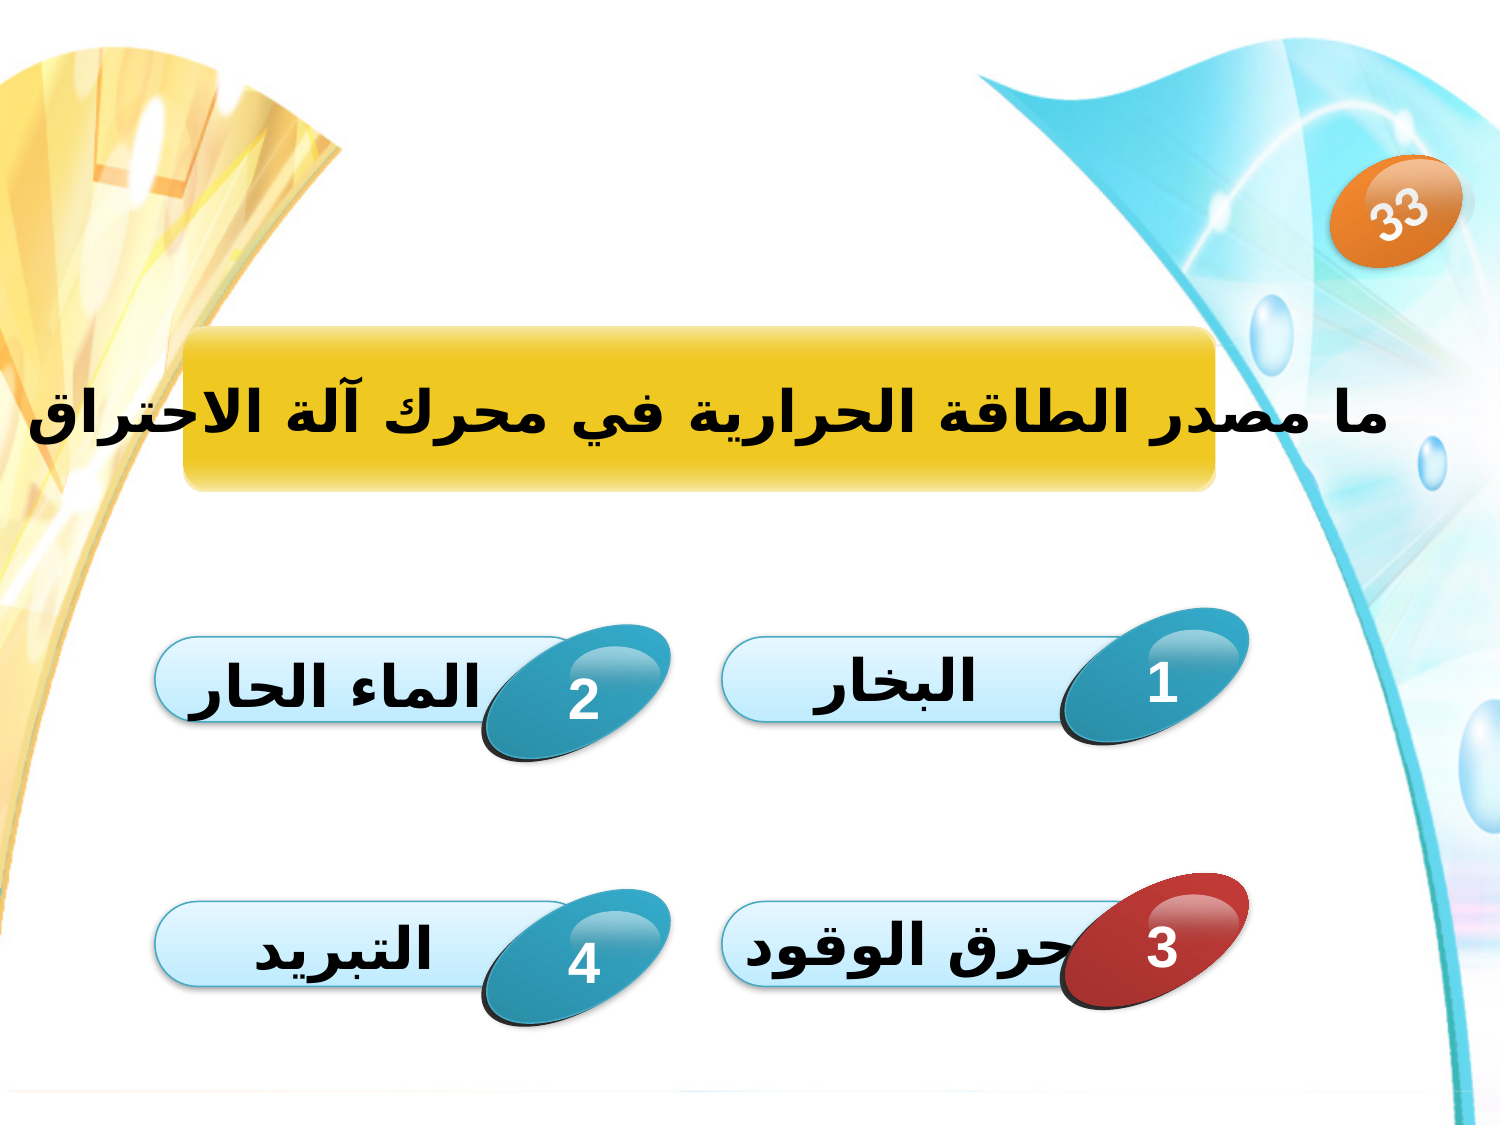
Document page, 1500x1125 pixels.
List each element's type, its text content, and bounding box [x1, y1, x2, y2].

text_box 33 [1330, 178, 1418, 268]
picture [0, 0, 1500, 1125]
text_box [154, 636, 680, 747]
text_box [135, 901, 680, 1018]
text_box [691, 888, 1259, 995]
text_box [182, 325, 1216, 492]
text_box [721, 623, 1259, 731]
